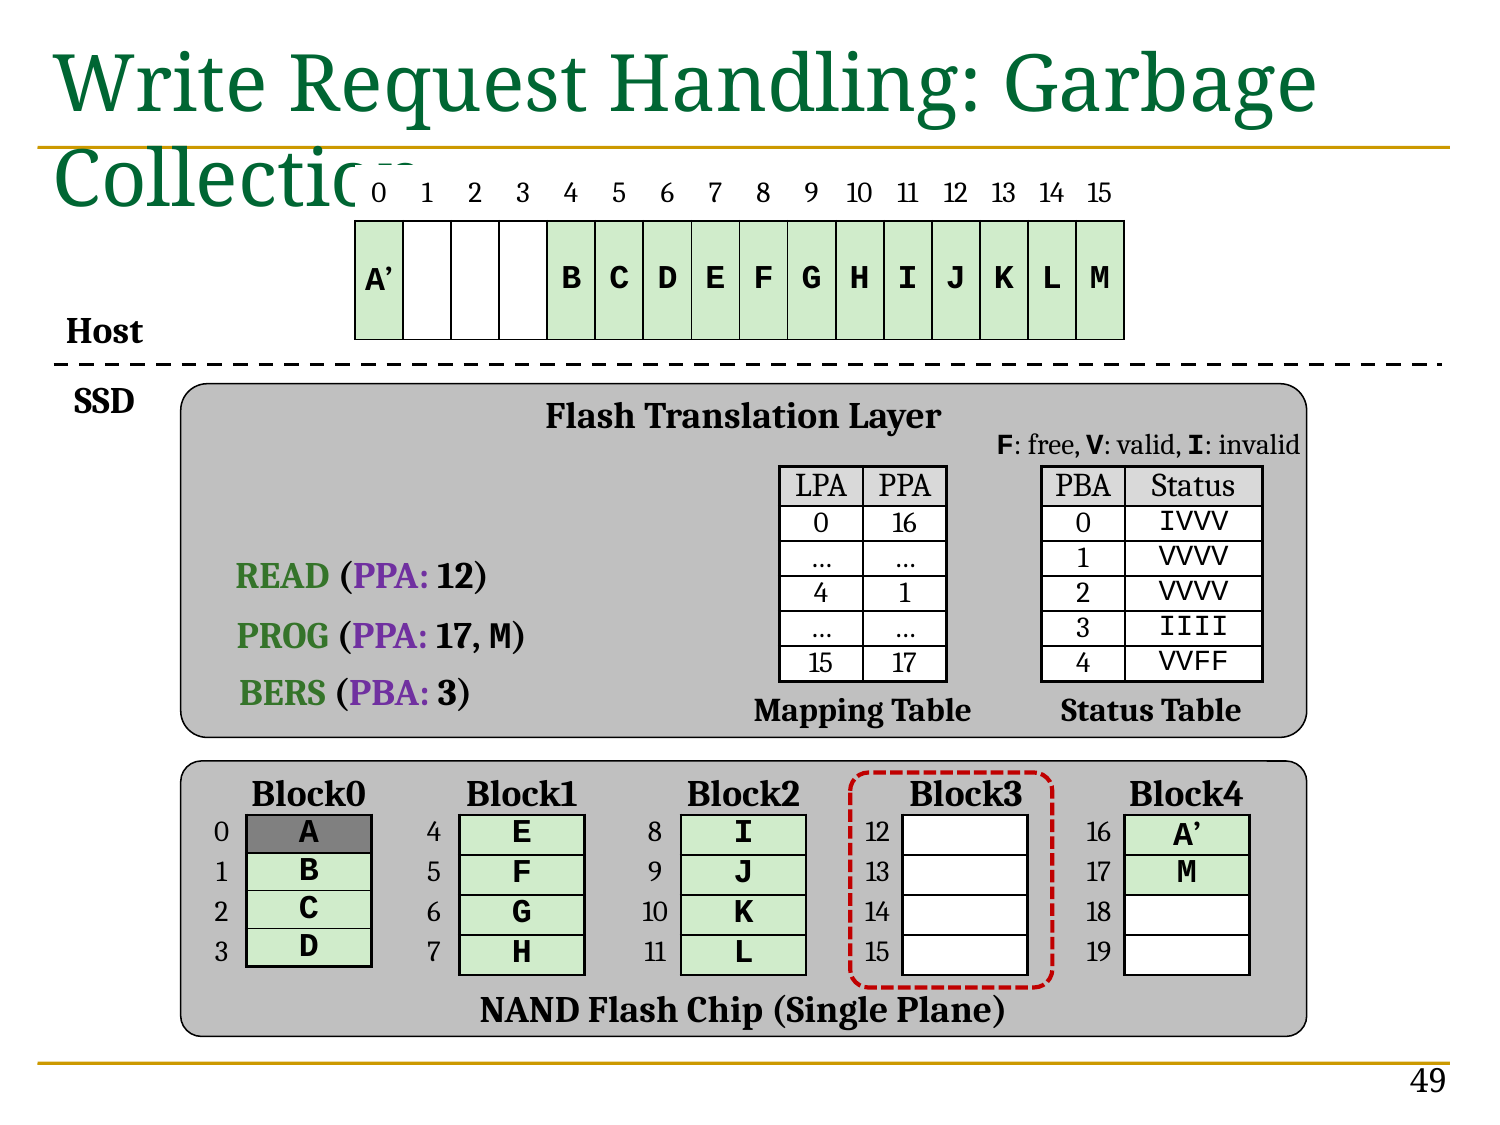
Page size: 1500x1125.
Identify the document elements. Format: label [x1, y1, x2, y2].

table_cell [1126, 856, 1248, 894]
table_cell [548, 222, 594, 339]
table_cell [1126, 542, 1261, 575]
table_cell [461, 936, 583, 974]
table_cell [500, 222, 546, 339]
table_header [197, 815, 246, 855]
table_cell [885, 222, 931, 339]
table_cell [631, 855, 679, 975]
table_cell [197, 855, 246, 975]
slide_number [1111, 1036, 1462, 1112]
table_header [1075, 815, 1123, 855]
table_cell [1043, 542, 1124, 575]
table_cell [1126, 612, 1261, 645]
table_cell [461, 896, 583, 934]
table_cell [1126, 936, 1248, 974]
table_cell [1126, 647, 1261, 680]
table_cell [248, 891, 370, 928]
table_cell [864, 507, 945, 540]
table_header [1126, 822, 1248, 854]
table_cell [1029, 222, 1075, 339]
text_box [128, 383, 1316, 738]
table_cell [596, 222, 642, 339]
table_cell [981, 222, 1027, 339]
table_cell [682, 936, 805, 974]
table_cell [864, 612, 945, 645]
text_box [180, 760, 1307, 1037]
table_cell [682, 896, 805, 934]
table_cell [864, 577, 945, 610]
table_cell [781, 507, 862, 540]
table_cell [781, 577, 862, 610]
table_cell [692, 222, 739, 339]
table_cell [864, 542, 945, 575]
table_header [461, 822, 583, 854]
table_header [1043, 468, 1124, 505]
table_cell [837, 222, 883, 339]
table_cell [1043, 507, 1124, 540]
table_header [355, 165, 1124, 220]
table_cell [1043, 612, 1124, 645]
table_cell [404, 222, 450, 339]
table_cell [1126, 507, 1261, 540]
table_header [864, 468, 945, 505]
table_cell [864, 647, 945, 680]
title [37, 24, 1450, 200]
table_header [1126, 468, 1261, 505]
table_cell [1075, 855, 1123, 975]
table_cell [1126, 896, 1248, 934]
table_header [248, 822, 370, 852]
table_cell [461, 856, 583, 894]
table_cell [682, 856, 805, 894]
table_cell [740, 222, 787, 339]
table_cell [1077, 222, 1123, 339]
table_cell [1043, 647, 1124, 680]
table_cell [644, 222, 691, 339]
table_cell [248, 854, 370, 890]
table_cell [1043, 577, 1124, 610]
text_box [59, 368, 150, 428]
table_cell [788, 222, 835, 339]
table_cell [248, 929, 370, 965]
table_header [682, 822, 805, 854]
table_header [781, 468, 862, 505]
table_cell [781, 647, 862, 680]
table_header [631, 815, 679, 855]
table_cell [933, 222, 979, 339]
table_cell [356, 222, 402, 339]
table_cell [1126, 577, 1261, 610]
table_header [410, 815, 458, 855]
table_cell [781, 612, 862, 645]
table_cell [452, 222, 498, 339]
text_box [51, 298, 159, 358]
table_cell [781, 542, 862, 575]
table_cell [410, 855, 458, 975]
